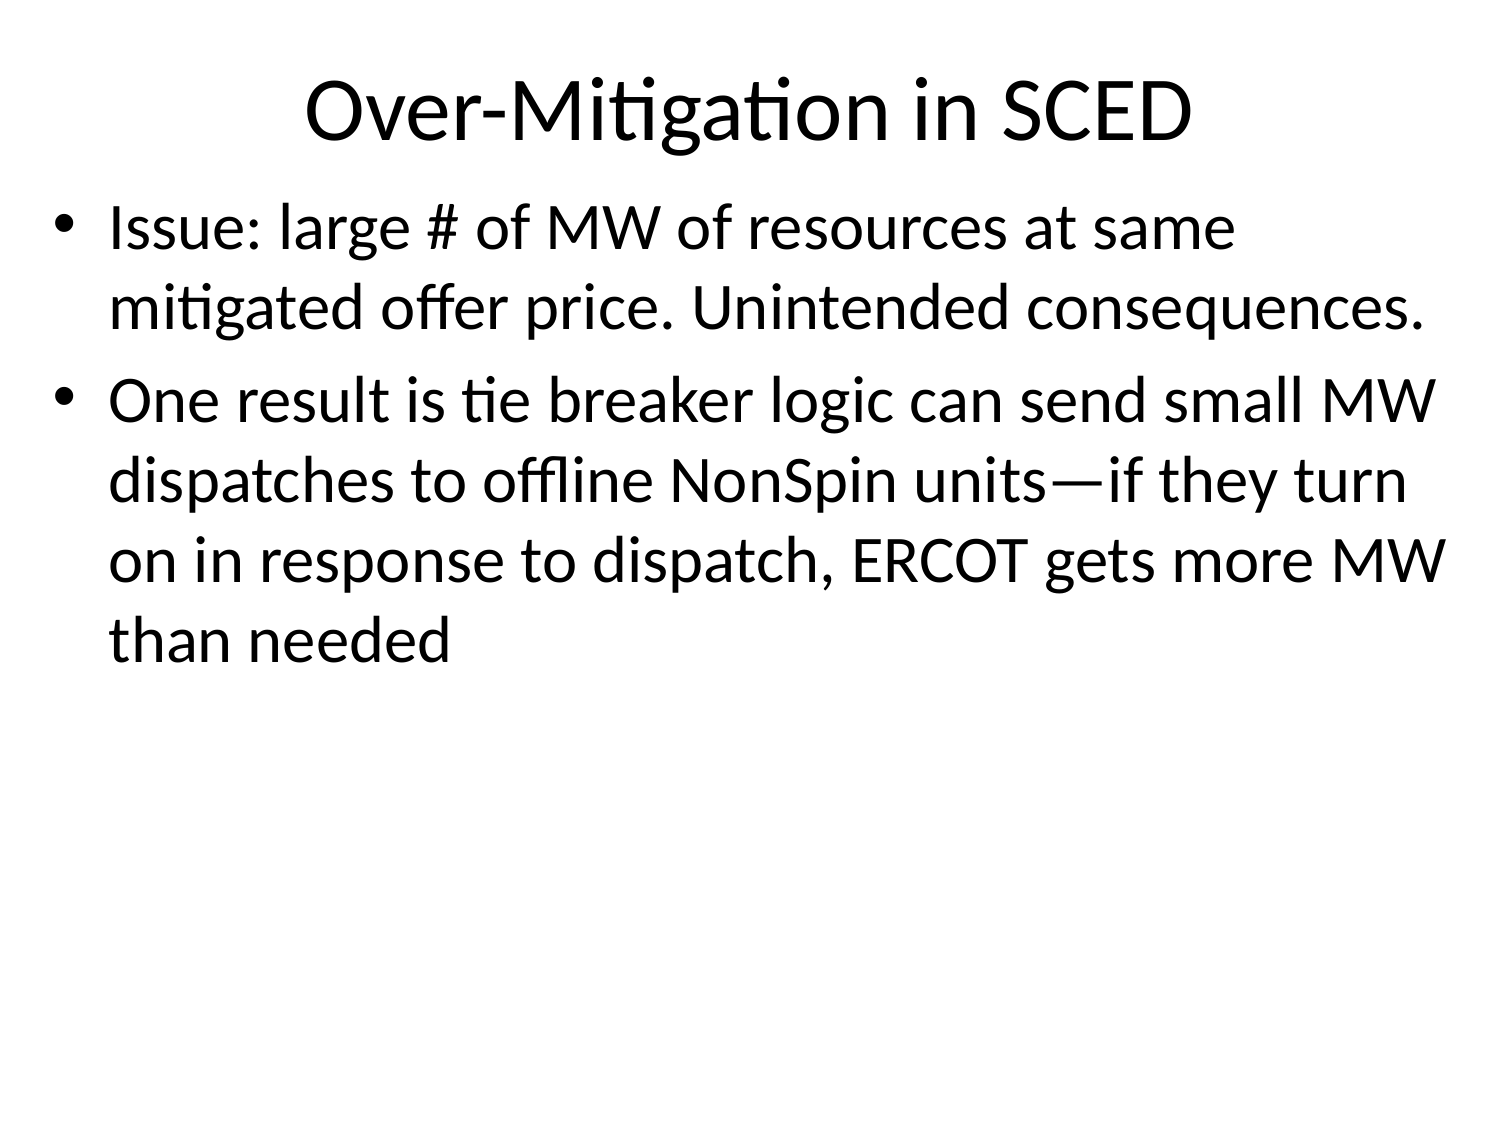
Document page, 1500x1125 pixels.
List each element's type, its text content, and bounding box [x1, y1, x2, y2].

title Over-Mitigation in SCED [74, 44, 1426, 163]
list Issue: large # of MW of resources at same mitigated offer price. Unintended consequences. One result is tie breaker logic can send small MW dispatches to offline NonSpin units—if they turn on in response to dispatch, ERCOT gets more MW than needed [37, 174, 1463, 1051]
